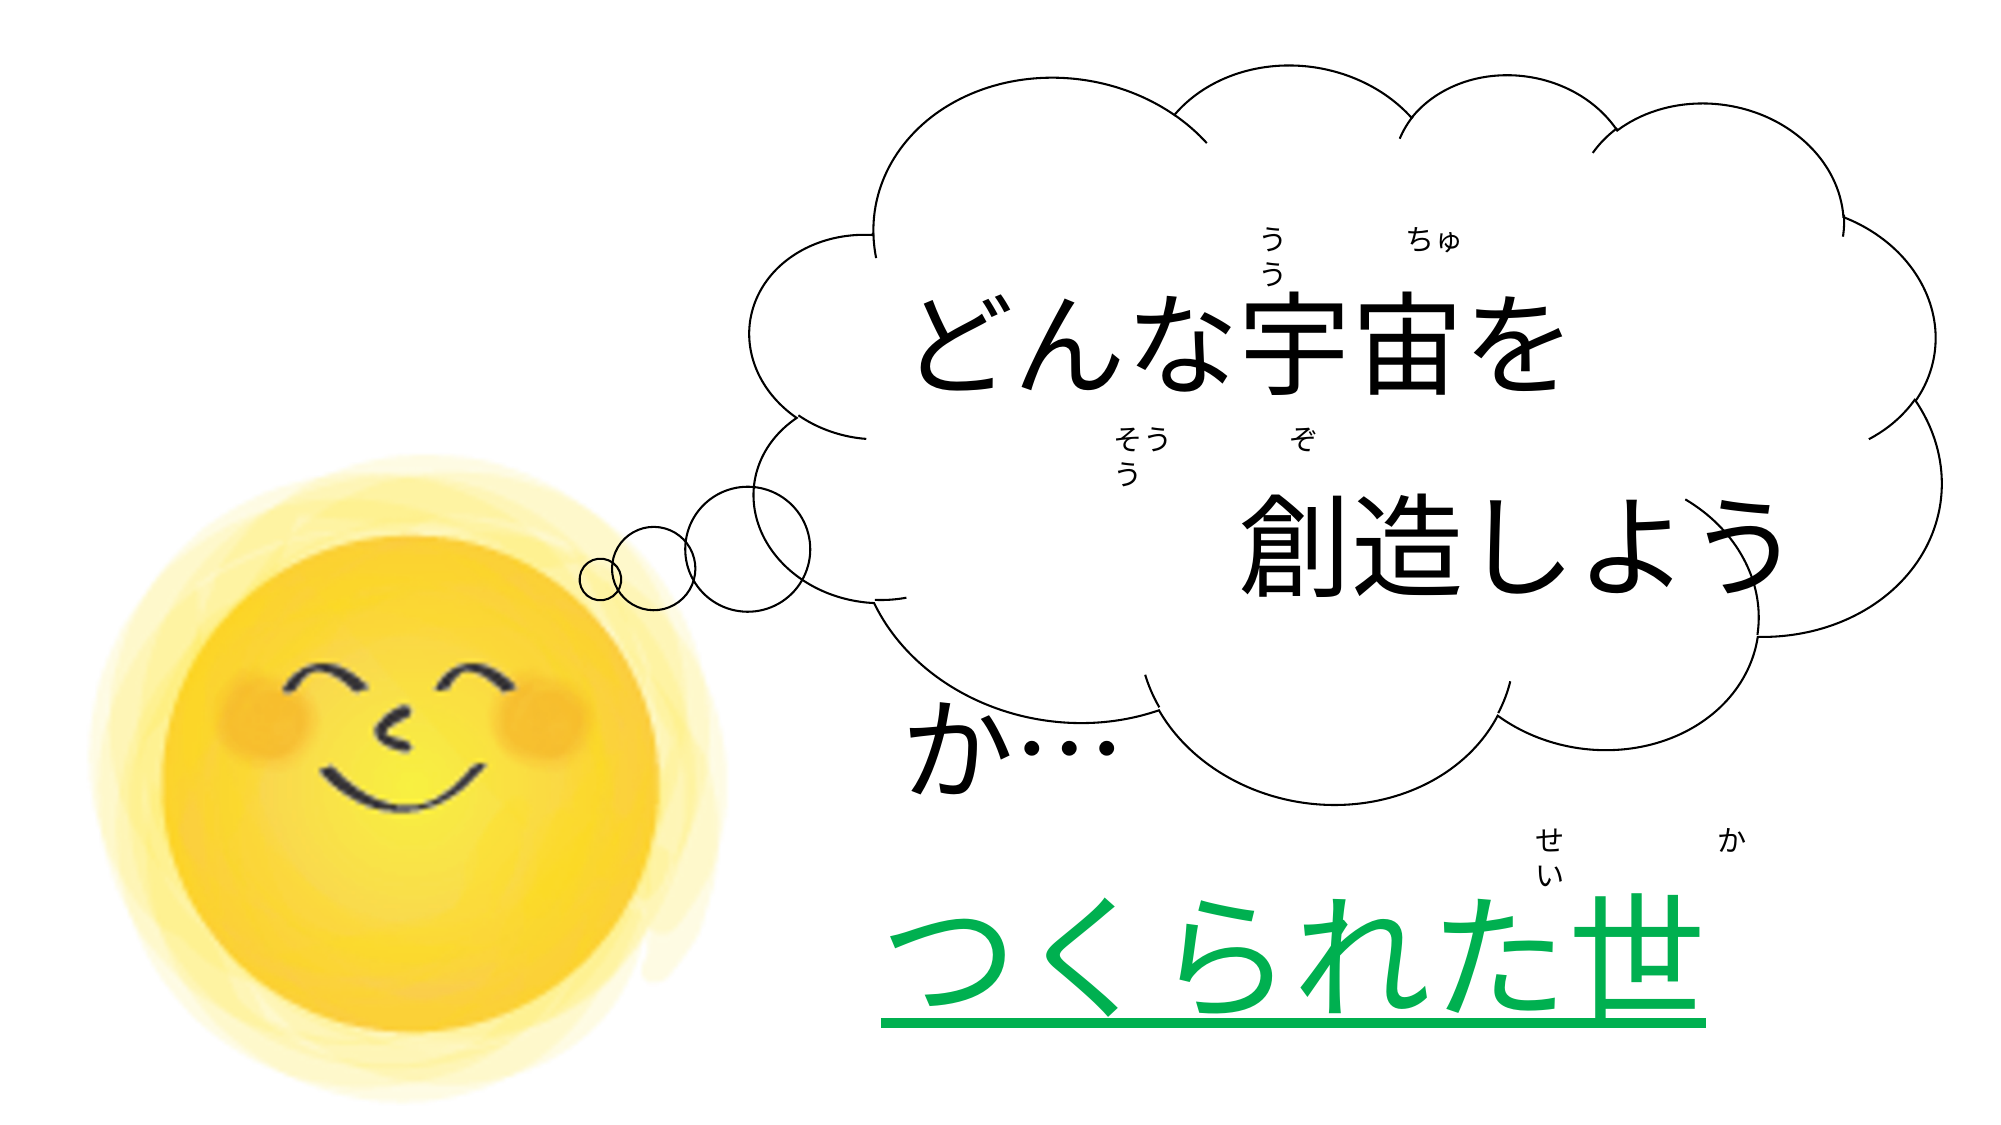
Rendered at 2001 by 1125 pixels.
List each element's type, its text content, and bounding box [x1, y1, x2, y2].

text_box つくられた世界 [865, 781, 1821, 1125]
text_box [1842, 200, 1943, 623]
text_box そう ぞう [1099, 414, 1346, 499]
text_box [748, 64, 1842, 626]
text_box せ かい [1520, 815, 1768, 901]
picture [31, 445, 784, 1125]
text_box う ちゅう [1244, 214, 1491, 299]
text_box どんな宇宙を 創造しようか… [886, 199, 1842, 822]
